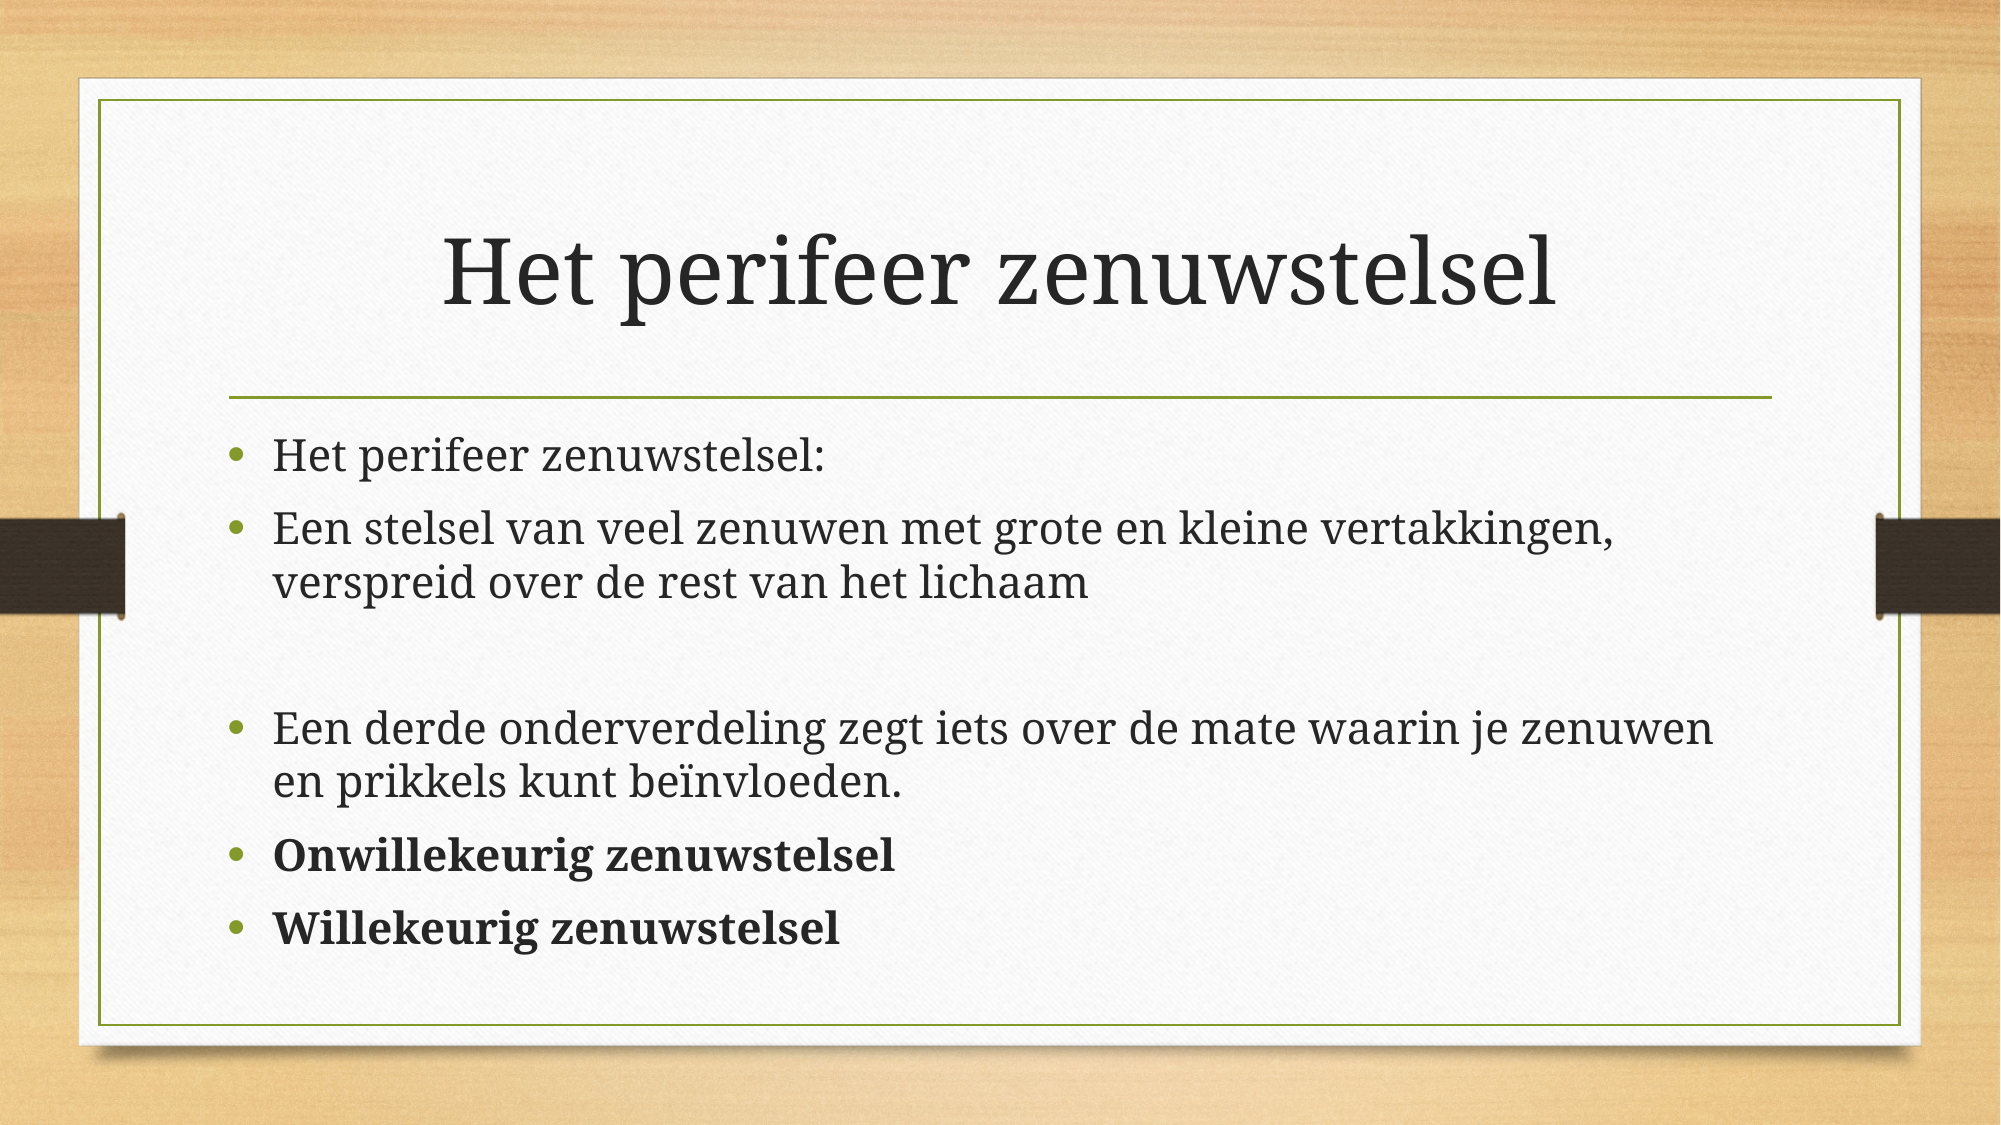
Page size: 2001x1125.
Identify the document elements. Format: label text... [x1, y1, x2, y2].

title Het perifeer zenuwstelsel [212, 161, 1788, 375]
picture [0, 0, 2001, 1125]
list Het perifeer zenuwstelsel: Een stelsel van veel zenuwen met grote en kleine vertakkingen, verspreid over de rest van het lichaam Een derde onderverdeling zegt iets over de mate waarin je zenuwen en prikkels kunt beïnvloeden. Onwillekeurig zenuwstelsel Willekeurig zenuwstelsel [212, 419, 1788, 964]
